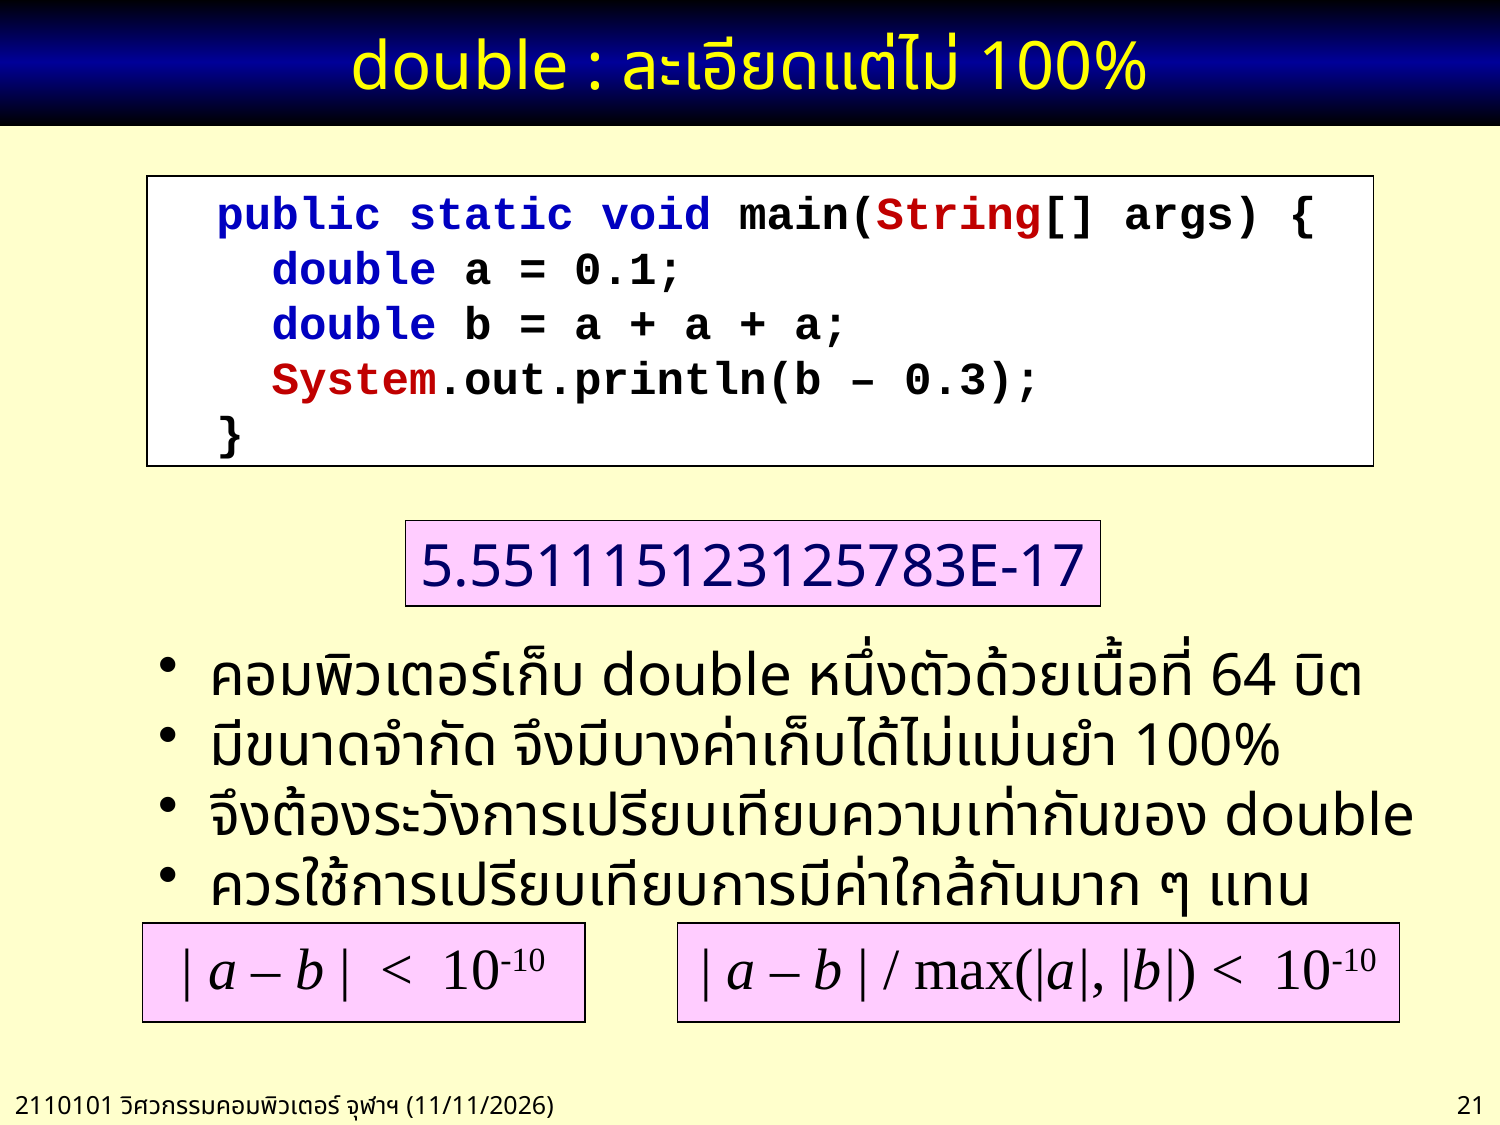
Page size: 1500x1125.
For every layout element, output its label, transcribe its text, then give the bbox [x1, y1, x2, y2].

text_box | a – b | < 10-10 [142, 923, 585, 1023]
text_box public static void main(String[] args) { double a = 0.1; double b = a + a + a; System.out.println(b – 0.3); } [146, 176, 1374, 467]
text_box 5.551115123125783E-17 [405, 520, 1101, 606]
text_box | a – b | / max(|a|, |b|) < 10-10 [677, 923, 1400, 1023]
title double : ละเอียดแต่ไม่ 100% [0, 0, 1500, 126]
text_box คอมพิวเตอร์เก็บ double หนึ่งตัวด้วยเนื้อที่ 64 บิต มีขนาดจำกัด จึงมีบางค่าเก็บได้ไม่แม่นยำ 100% จึงต้องระวังการเปรียบเทียบความเท่ากันของ double ควรใช้การเปรียบเทียบการมีค่าใกล้กันมาก ๆ แทน [143, 629, 1430, 925]
